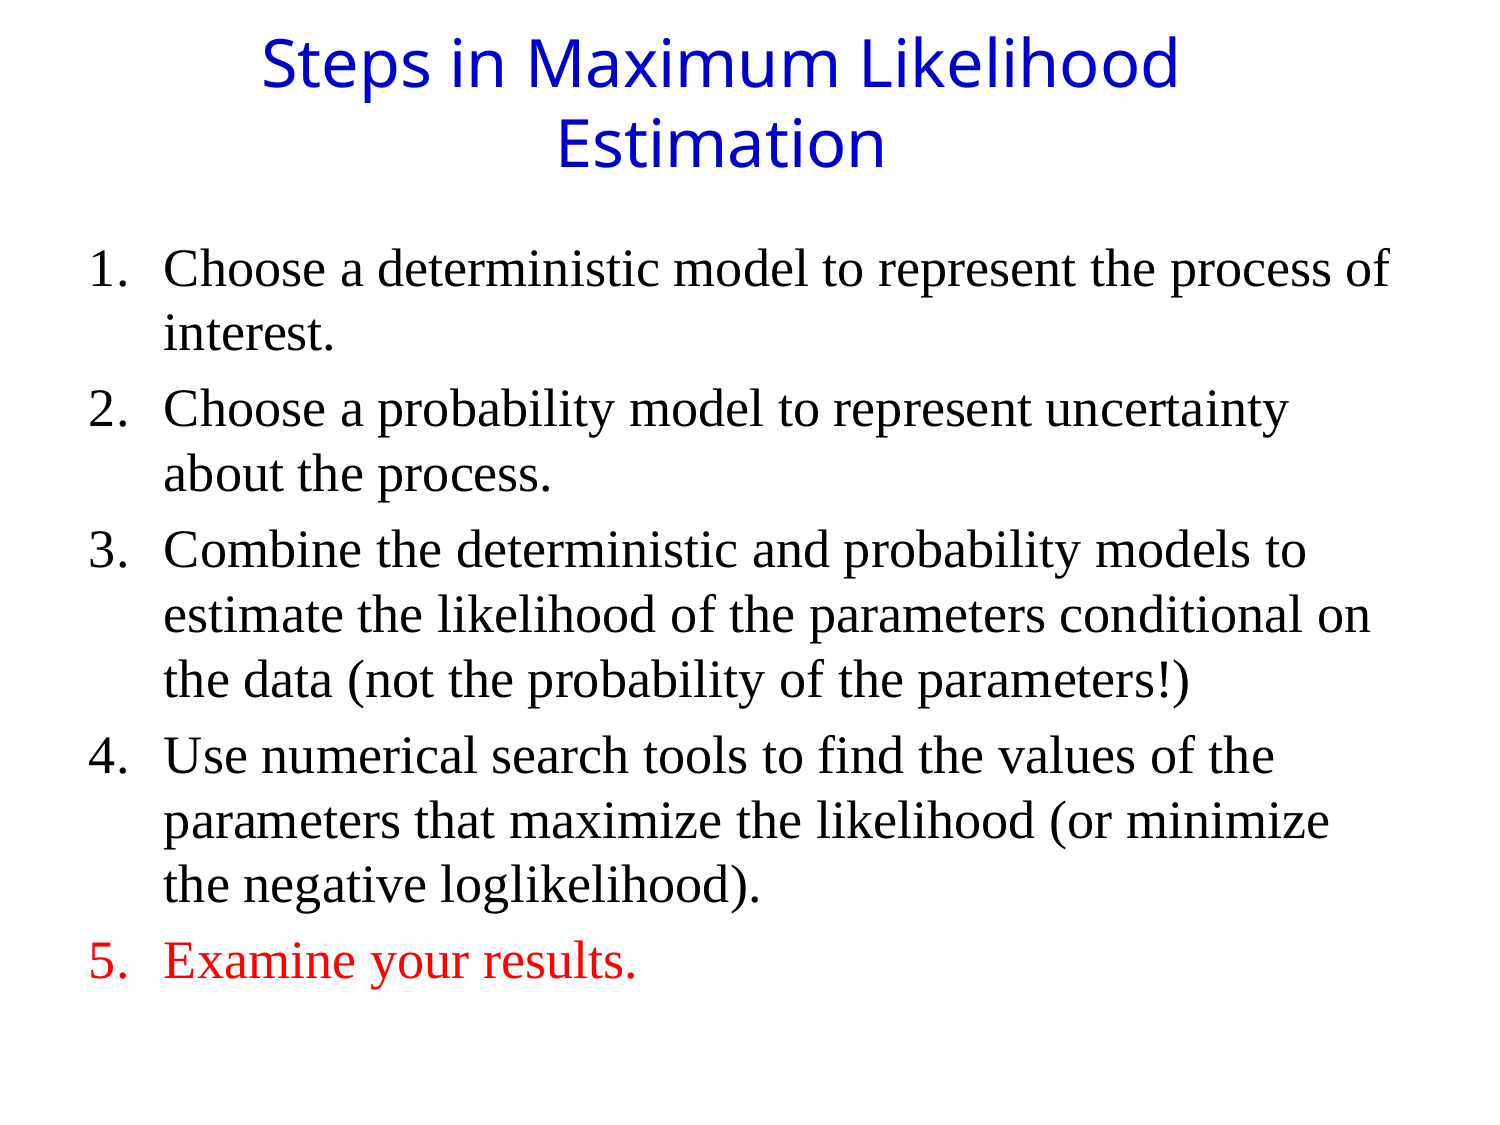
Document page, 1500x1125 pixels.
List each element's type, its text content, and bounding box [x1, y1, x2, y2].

list Choose a deterministic model to represent the process of interest. Choose a probability model to represent uncertainty about the process. Combine the deterministic and probability models to estimate the likelihood of the parameters conditional on the data (not the probability of the parameters!) Use numerical search tools to find the values of the parameters that maximize the likelihood (or minimize the negative loglikelihood). Examine your results. [74, 224, 1426, 968]
title Steps in Maximum Likelihood Estimation [149, 69, 1295, 188]
